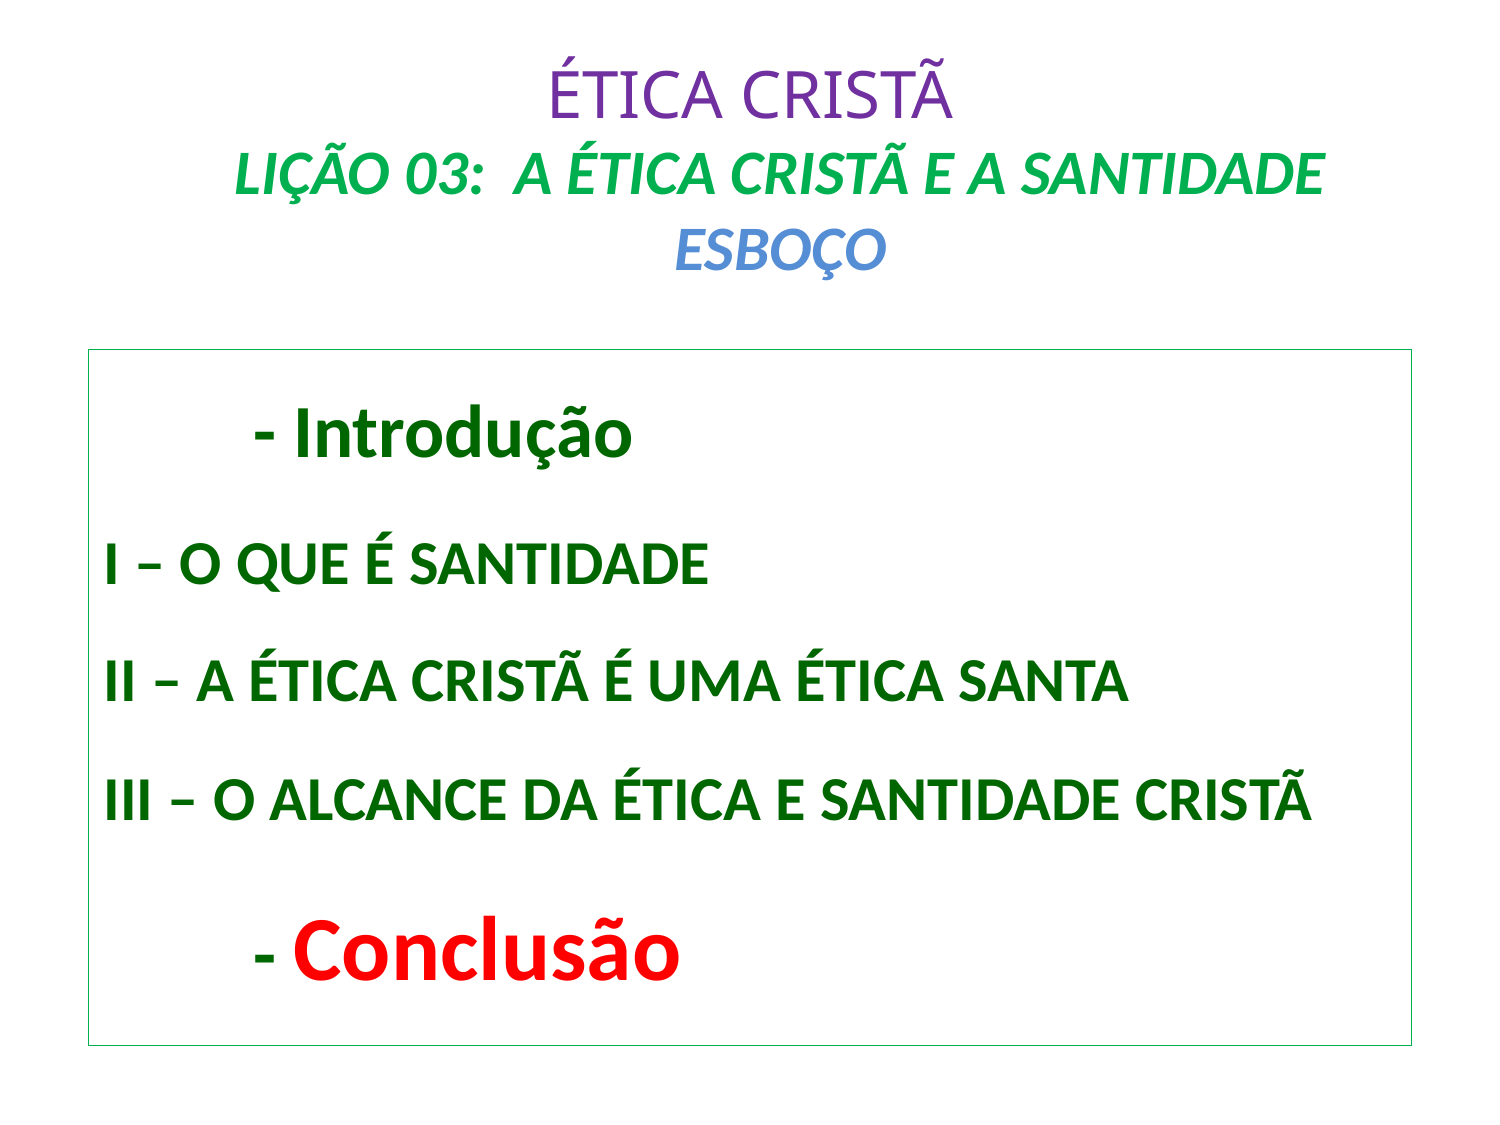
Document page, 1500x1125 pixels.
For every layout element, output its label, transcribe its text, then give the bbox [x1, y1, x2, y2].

title ÉTICA CRISTÃ LIÇÃO 03: A ÉTICA CRISTÃ E A SANTIDADE ESBOÇO [75, 45, 1425, 291]
list - Introdução I – O QUE É SANTIDADE II – A ÉTICA CRISTÃ É UMA ÉTICA SANTA III – O ALCANCE DA ÉTICA E SANTIDADE CRISTÃ - Conclusão [88, 349, 1412, 1046]
